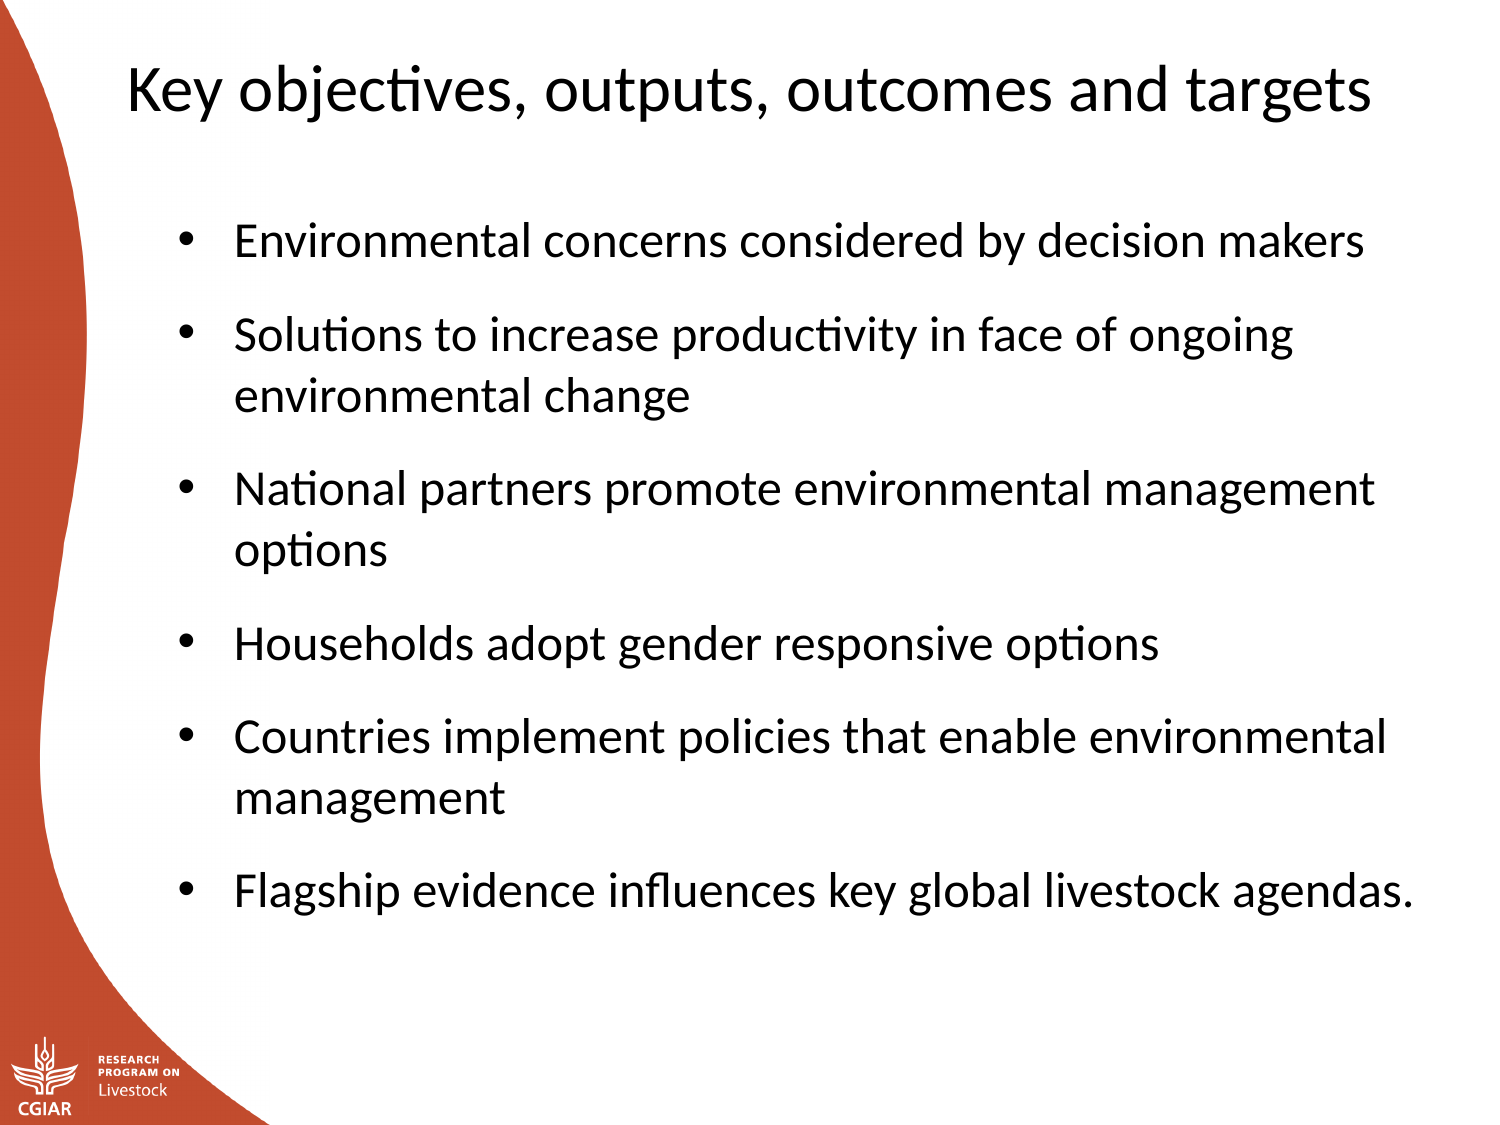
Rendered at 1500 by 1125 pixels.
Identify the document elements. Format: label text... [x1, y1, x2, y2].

list Environmental concerns considered by decision makers Solutions to increase productivity in face of ongoing environmental change National partners promote environmental management options Households adopt gender responsive options Countries implement policies that enable environmental management Flagship evidence influences key global livestock agendas. [162, 200, 1450, 938]
list Key objectives, outputs, outcomes and targets [112, 37, 1450, 175]
picture [0, 0, 270, 1125]
